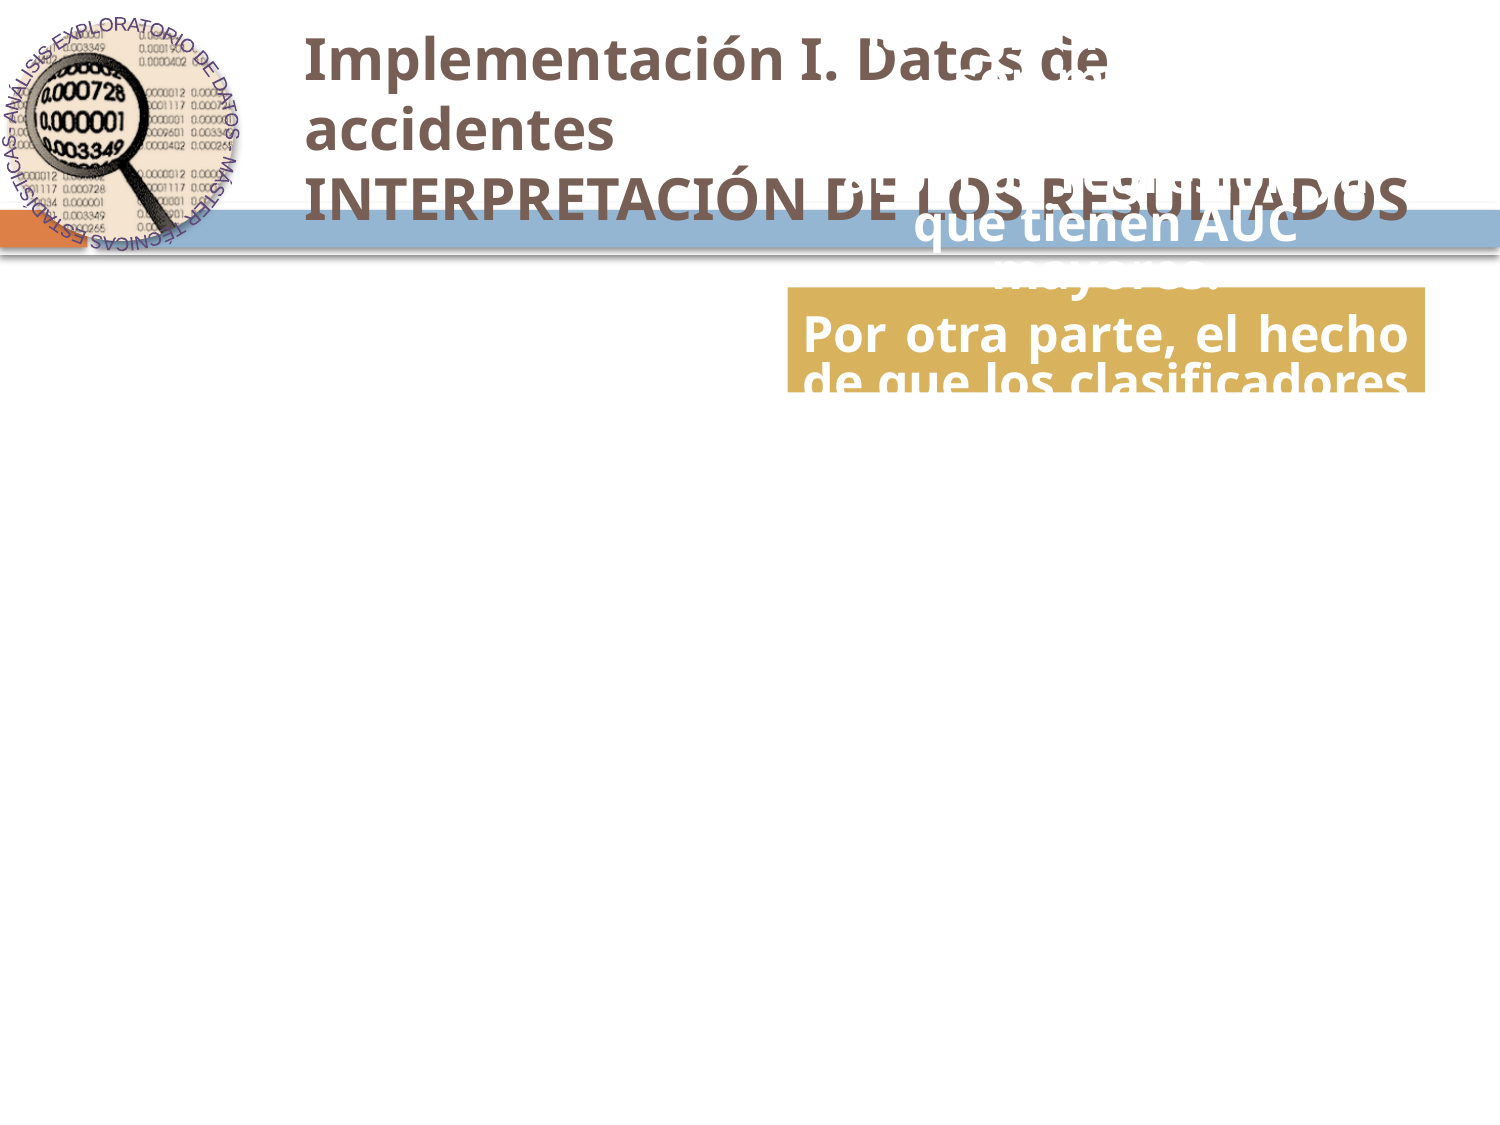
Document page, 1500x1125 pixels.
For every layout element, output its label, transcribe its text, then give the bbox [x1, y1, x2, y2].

title Implementación I. Datos de accidentes INTERPRETACIÓN DE LOS RESULTADOS [289, 54, 1438, 201]
list Dado que el área bajo la curva sirve para comparar clasificadores -evalúa el buen comportamiento de un clasificador-, el análisis realizado nos lleva a la siguiente conclusión: El análisis discriminante y la regresión logística son mejores clasificadores que el árbol de regresión ya que tienen AUC mayores. Por otra parte, el hecho de que los clasificadores clasifiquen perfectamente los datos hace sospechar de la existencia de un sobreajuste. Para solucionar este problema, se ha utilizado la validación cruzada para hacer predicciones sobre muestras de entrenamiento de los datos. Los resultados de esta validación se presentan a continuación. [787, 287, 1426, 393]
